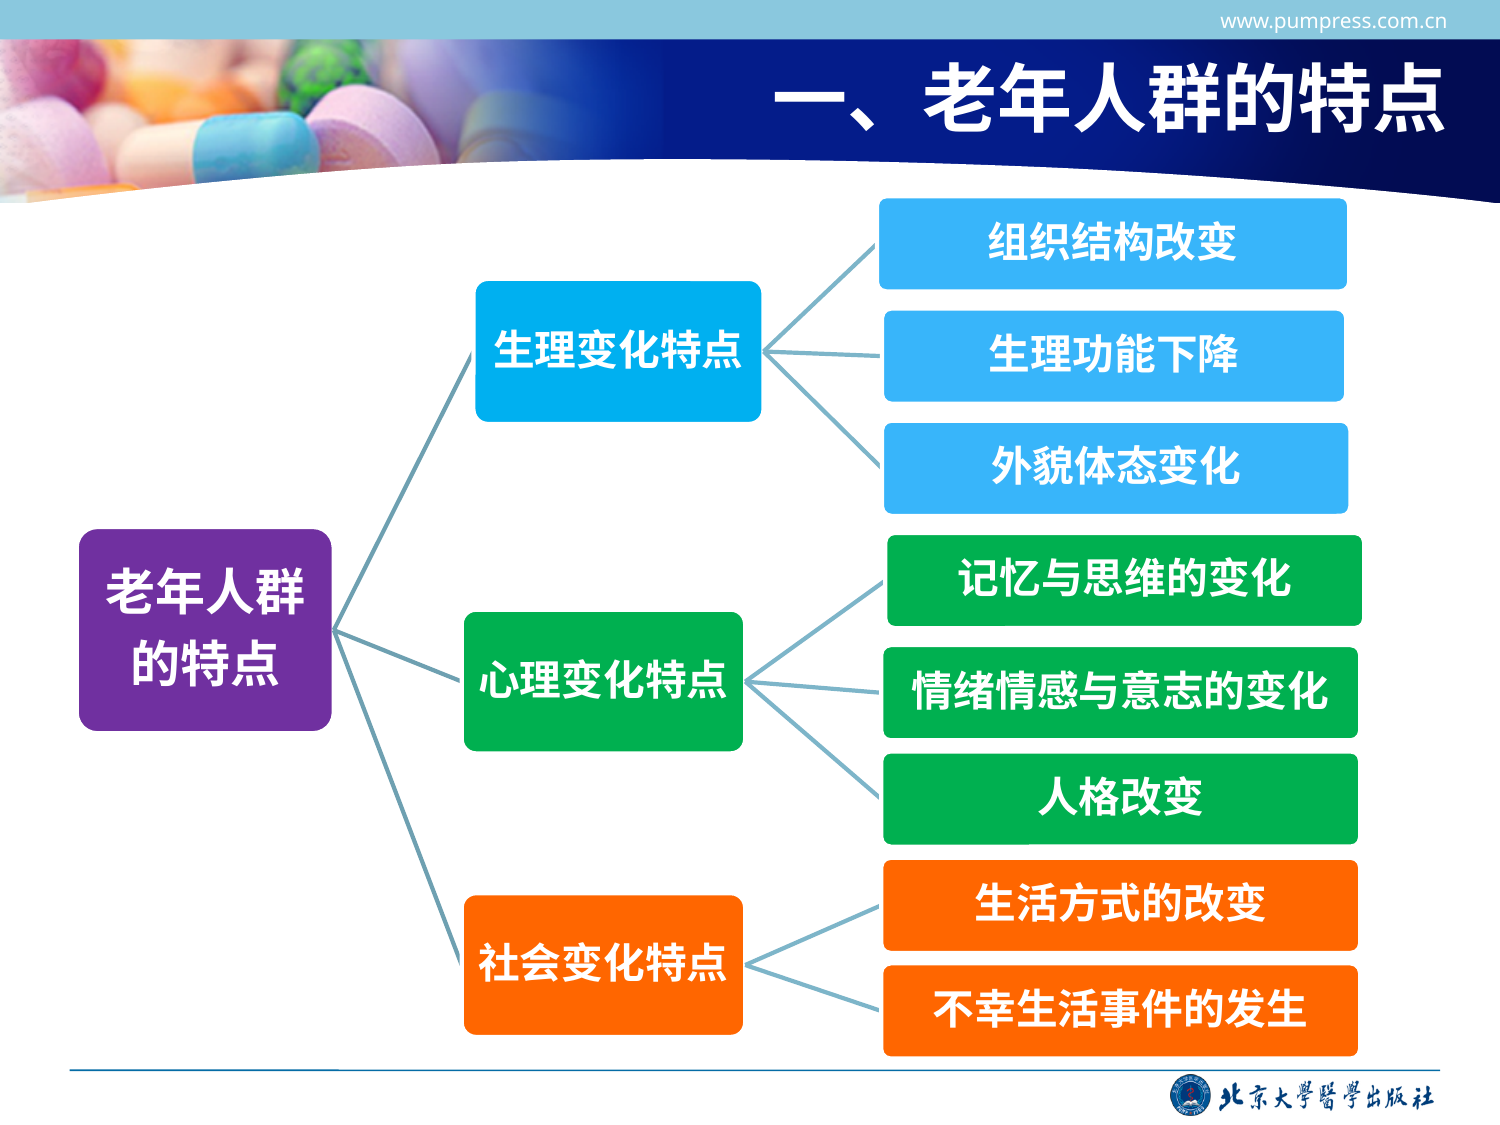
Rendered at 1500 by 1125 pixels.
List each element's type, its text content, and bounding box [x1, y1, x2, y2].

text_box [76, 195, 1500, 1059]
picture [0, 40, 1500, 203]
picture [1170, 1074, 1436, 1118]
title 一、老年人群的特点 [137, 49, 1463, 143]
slide_number www.pumpress.com.cn [1024, 0, 1463, 38]
